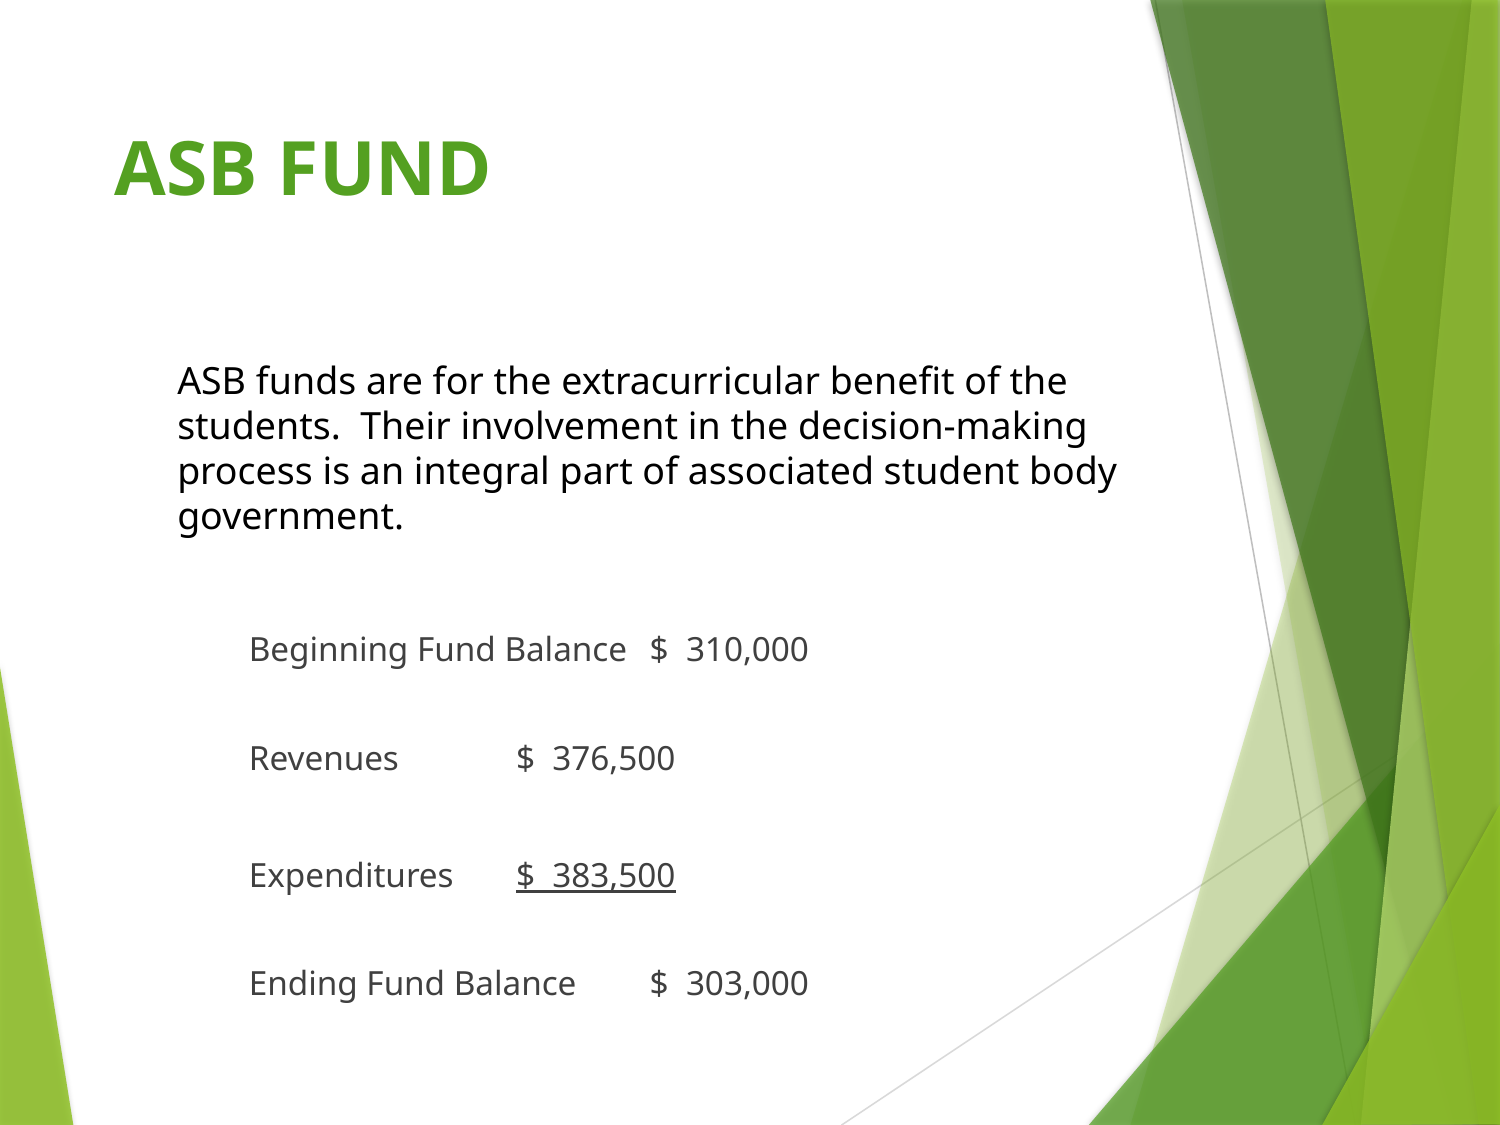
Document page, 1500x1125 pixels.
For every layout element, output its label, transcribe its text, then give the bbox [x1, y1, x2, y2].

text_box ASB funds are for the extracurricular benefit of the students. Their involvement in the decision-making process is an integral part of associated student body government. [162, 349, 1244, 544]
list Beginning Fund Balance $ 310,000 Revenues $ 376,500 Expenditures $ 383,500 Ending Fund Balance $ 303,000 [100, 562, 1375, 1025]
title ASB FUND [99, 112, 1125, 250]
